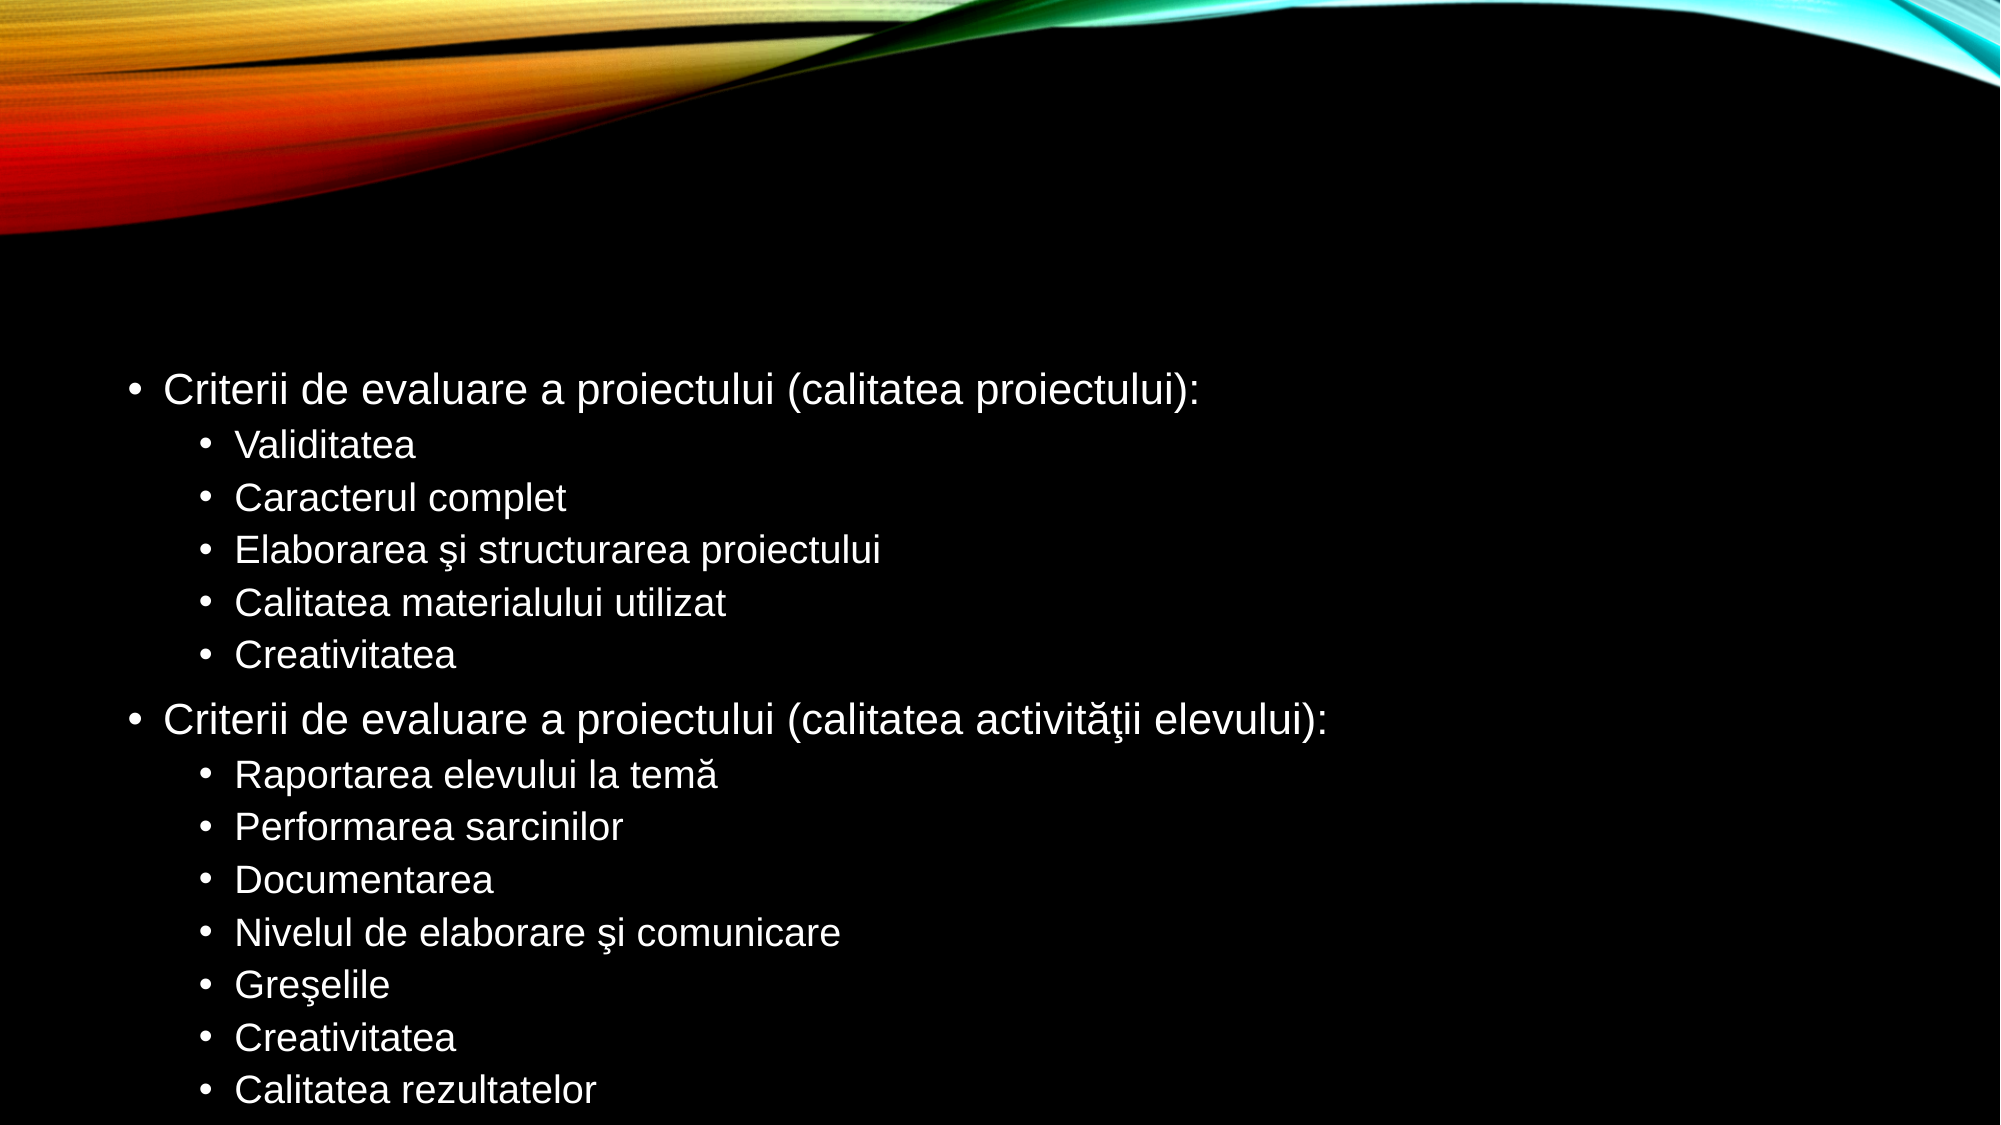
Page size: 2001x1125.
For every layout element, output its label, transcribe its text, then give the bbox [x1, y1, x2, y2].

list Criterii de evaluare a proiectului (calitatea proiectului): Validitatea Caracterul complet Elaborarea şi structurarea proiectului Calitatea materialului utilizat Creativitatea Criterii de evaluare a proiectului (calitatea activităţii elevului): Raportarea elevului la temă Performarea sarcinilor Documentarea Nivelul de elaborare şi comunicare Greşelile Creativitatea Calitatea rezultatelor [112, 360, 1888, 1125]
picture [0, 0, 2000, 237]
